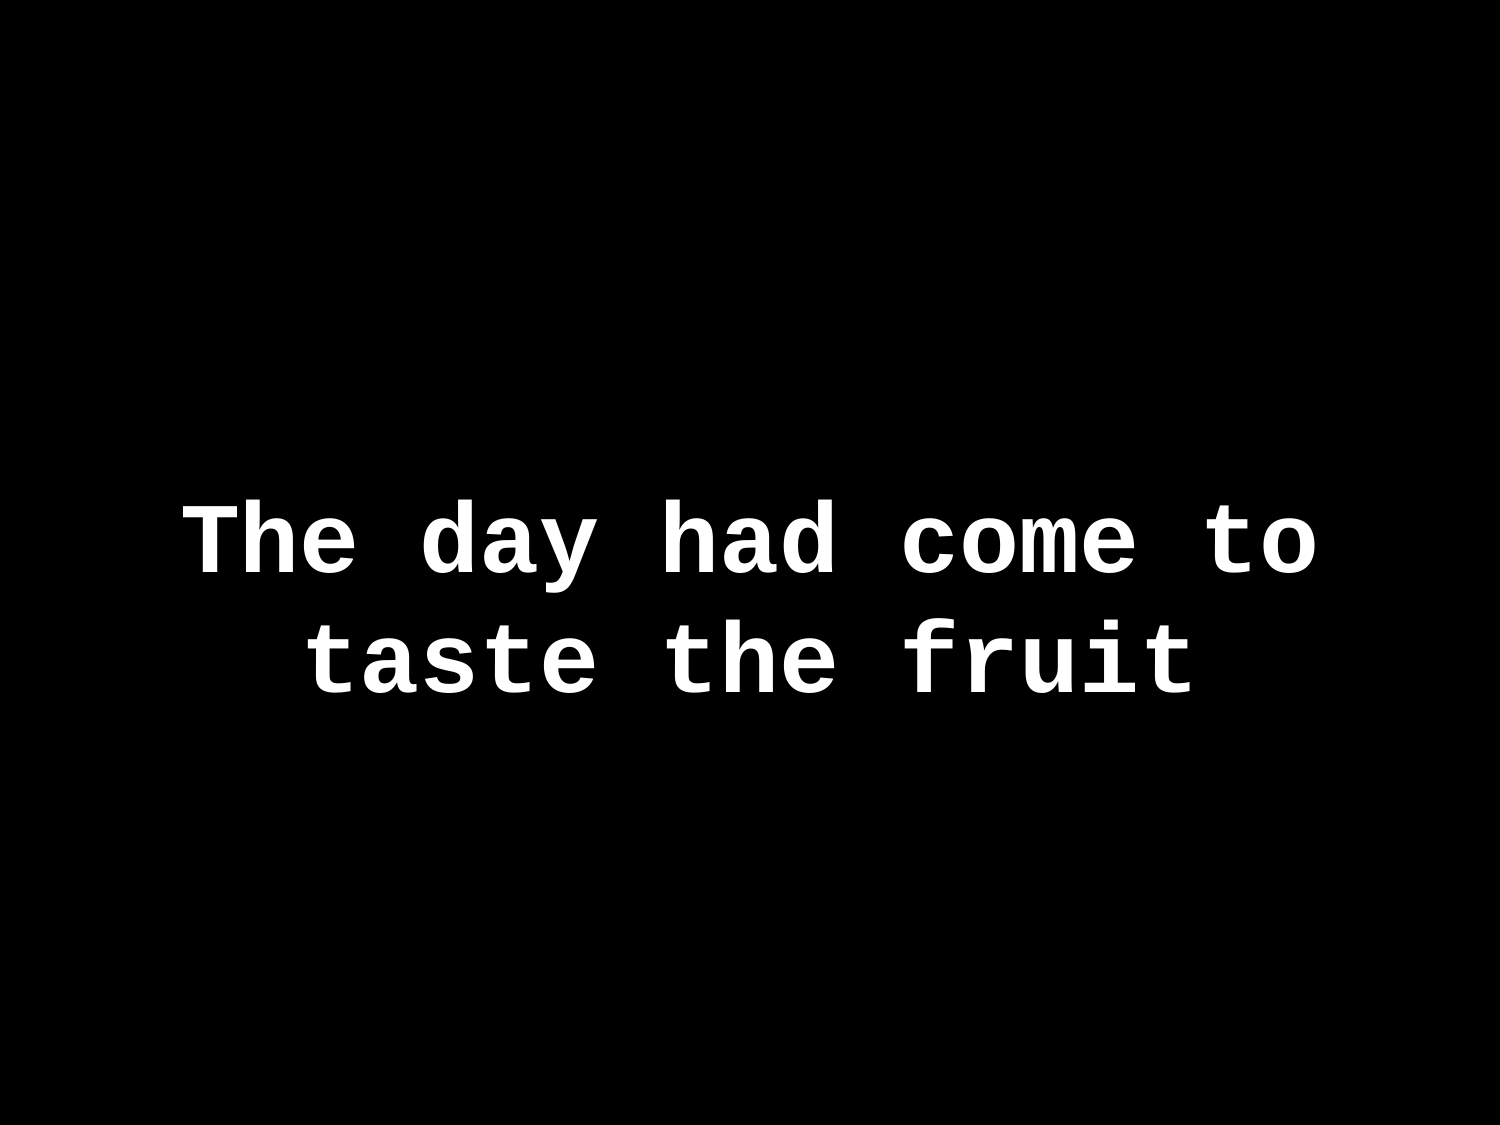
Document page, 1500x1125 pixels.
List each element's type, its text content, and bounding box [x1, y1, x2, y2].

title The day had come to taste the fruit [75, 42, 1425, 1053]
